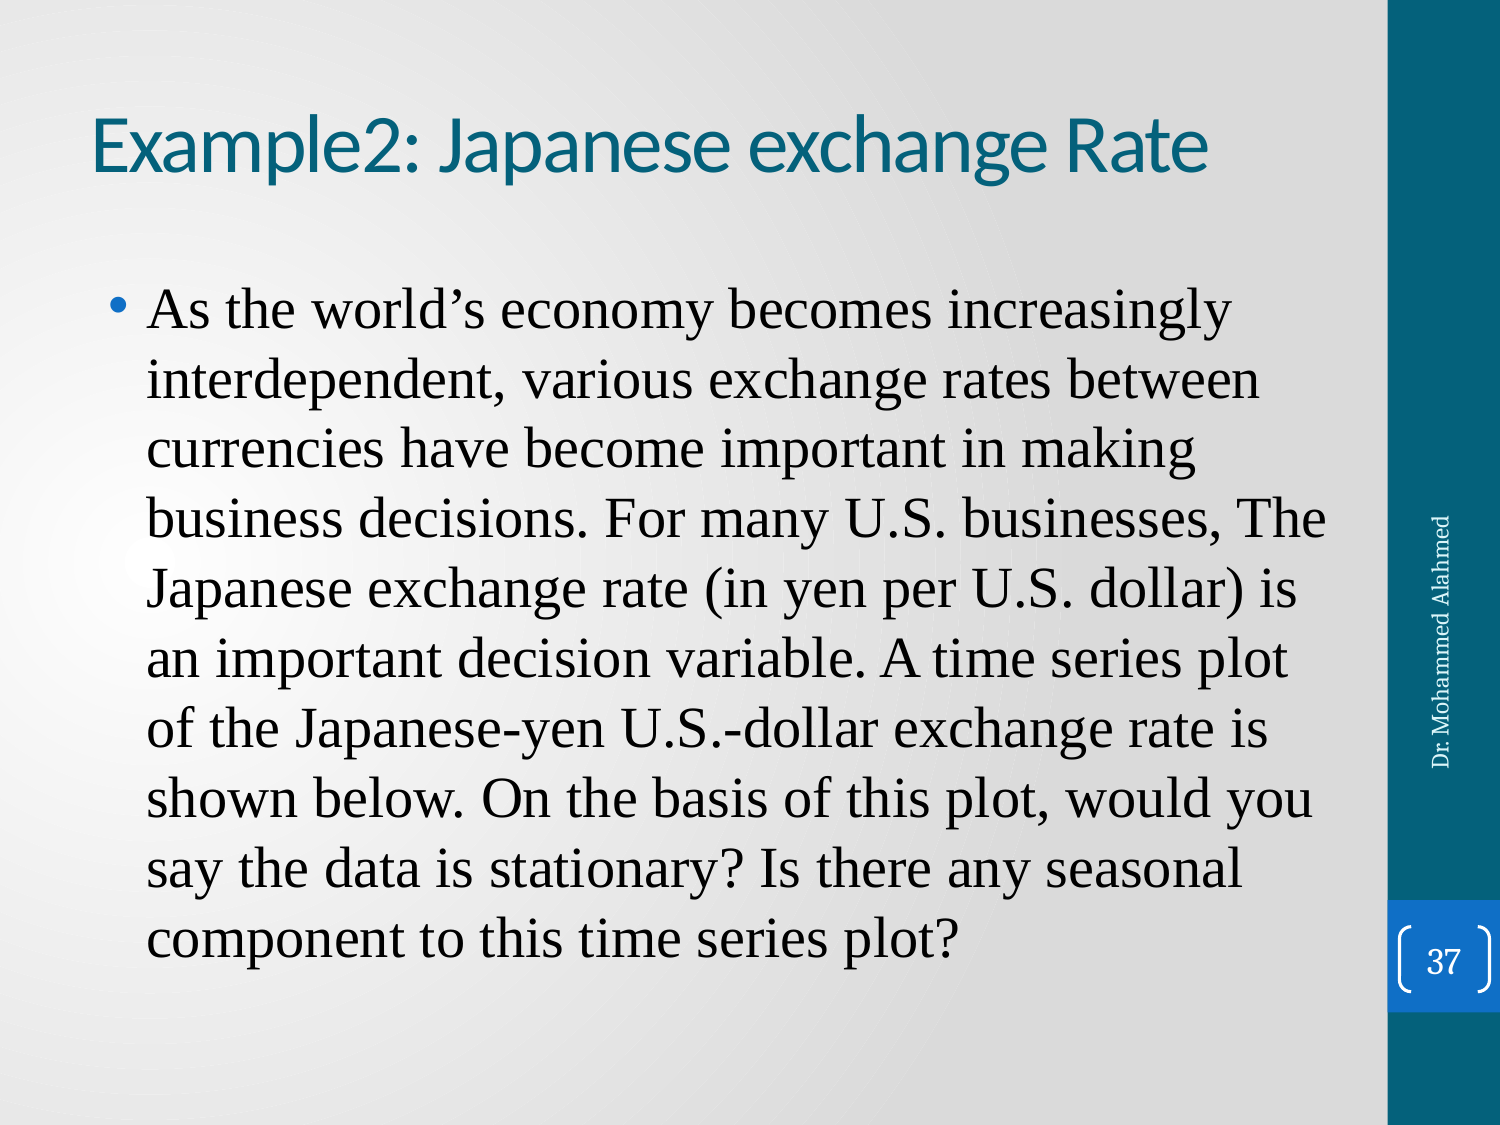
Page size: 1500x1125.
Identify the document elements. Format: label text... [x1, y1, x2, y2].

list As the world’s economy becomes increasingly interdependent, various exchange rates between currencies have become important in making business decisions. For many U.S. businesses, The Japanese exchange rate (in yen per U.S. dollar) is an important decision variable. A time series plot of the Japanese-yen U.S.-dollar exchange rate is shown below. On the basis of this plot, would you say the data is stationary? Is there any seasonal component to this time series plot? [75, 262, 1350, 1050]
title Example2: Japanese exchange Rate [75, 45, 1325, 233]
slide_number 37 [1397, 925, 1492, 994]
footer Dr. Mohammed Alahmed [1408, 500, 1469, 889]
